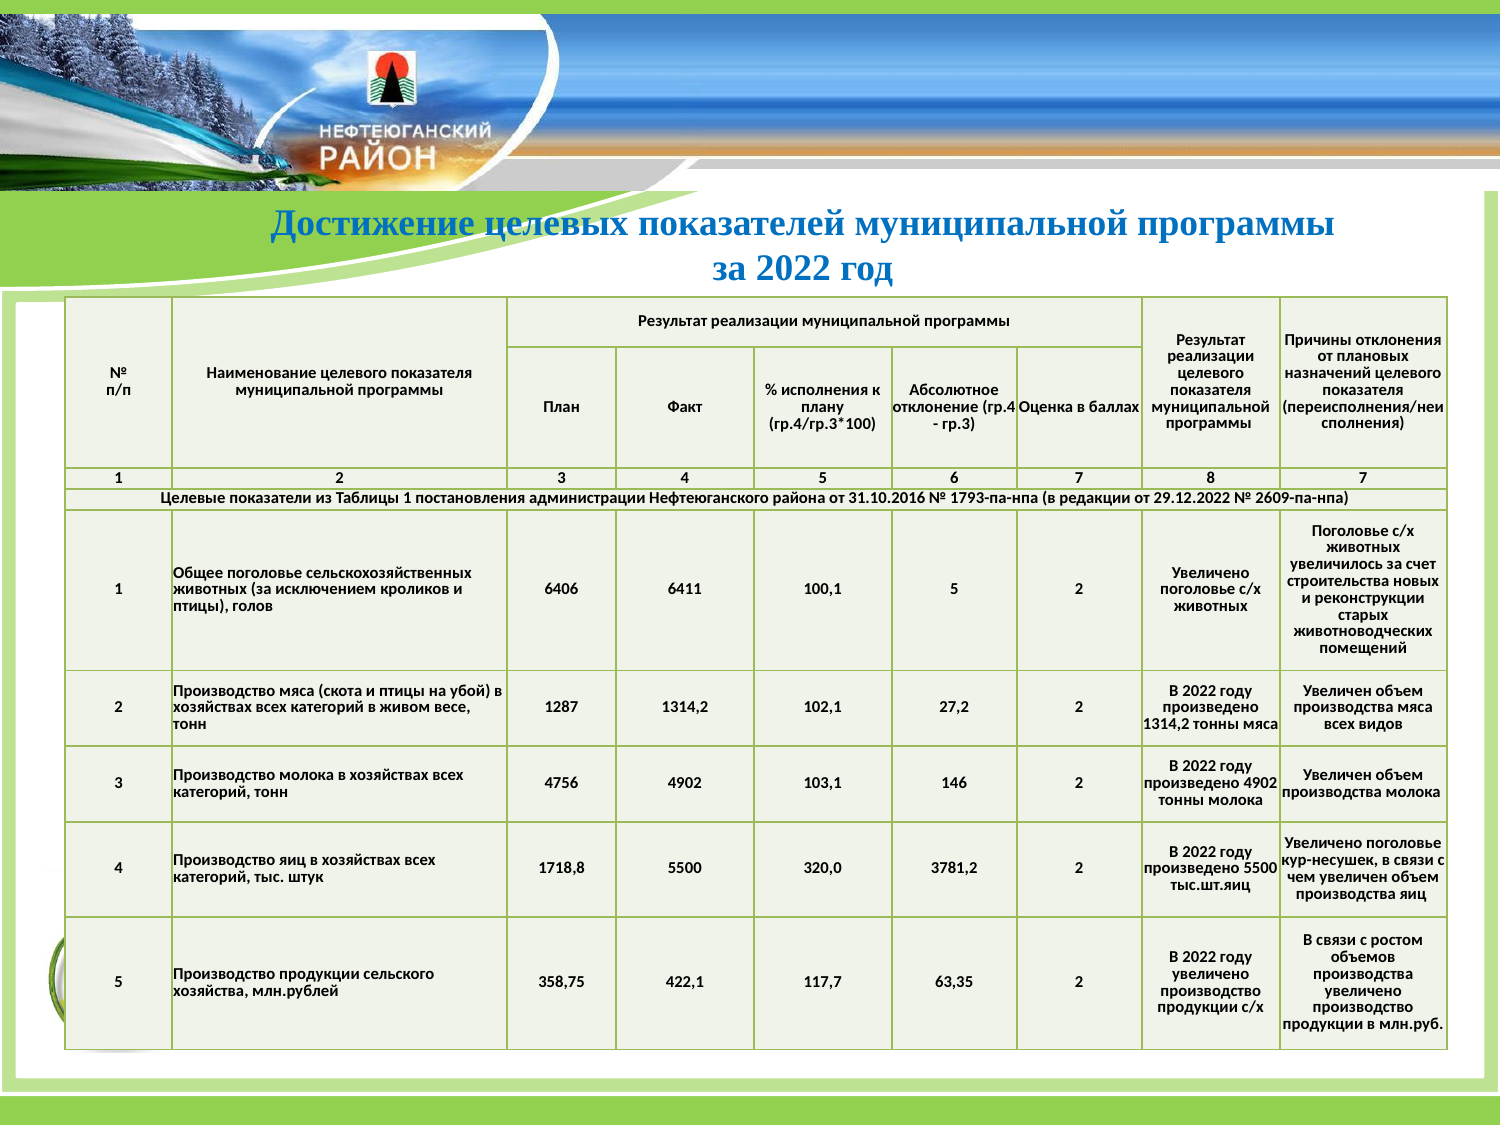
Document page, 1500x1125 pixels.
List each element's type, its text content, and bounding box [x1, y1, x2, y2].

table_cell 2 [1018, 823, 1141, 916]
table_cell 5 [893, 511, 1016, 670]
table_cell 3781,2 [893, 823, 1016, 916]
table_cell 103,1 [755, 747, 891, 821]
table_cell 1 [66, 469, 171, 488]
table_cell В связи с ростом объемов производства увеличено производство продукции в млн.руб. [1281, 918, 1446, 1049]
table_cell 6411 [617, 511, 753, 670]
table_cell 1287 [508, 671, 615, 745]
table_cell 5 [755, 469, 891, 488]
table_cell 2 [1018, 671, 1141, 745]
table_cell 8 [1143, 469, 1279, 488]
table_cell Увеличено поголовье с/х животных [1143, 511, 1279, 670]
table_cell Увеличен объем производства молока [1281, 747, 1446, 821]
text_box Достижение целевых показателей муниципальной программы за 2022 год [53, 197, 1500, 296]
table_cell 2 [1018, 918, 1141, 1049]
table_cell % исполнения к плану (гр.4/гр.3*100) [755, 348, 891, 467]
table_cell Поголовье с/х животных увеличилось за счет строительства новых и реконструкции старых животноводческих помещений [1281, 511, 1446, 670]
table_cell Абсолютное отклонение (гр.4 - гр.3) [893, 348, 1016, 467]
picture [0, 14, 1500, 191]
table_cell 2 [1018, 747, 1141, 821]
table_cell 102,1 [755, 671, 891, 745]
table_cell 3 [508, 469, 615, 488]
table_cell В 2022 году произведено 1314,2 тонны мяса [1143, 671, 1279, 745]
table_cell Производство молока в хозяйствах всех категорий, тонн [173, 747, 506, 821]
table_cell Целевые показатели из Таблицы 1 постановления администрации Нефтеюганского района от 31.10.2016 № 1793-па-нпа (в редакции от 29.12.2022 № 2609-па-нпа) [66, 490, 1446, 509]
table_cell 1314,2 [617, 671, 753, 745]
table_cell 63,35 [893, 918, 1016, 1049]
table_cell В 2022 году произведено 5500 тыс.шт.яиц [1143, 823, 1279, 916]
table_cell 27,2 [893, 671, 1016, 745]
table_cell 2 [66, 671, 171, 745]
table_cell 358,75 [508, 918, 615, 1049]
table_cell 7 [1018, 469, 1141, 488]
table_cell 4756 [508, 747, 615, 821]
table_cell Увеличено поголовье кур-несушек, в связи с чем увеличен объем производства яиц [1281, 823, 1446, 916]
table_cell Увеличен объем производства мяса всех видов [1281, 671, 1446, 745]
table_cell В 2022 году произведено 4902 тонны молока [1143, 747, 1279, 821]
table_cell 6406 [508, 511, 615, 670]
table_cell Производство мяса (скота и птицы на убой) в хозяйствах всех категорий в живом весе, тонн [173, 671, 506, 745]
table_cell 117,7 [755, 918, 891, 1049]
table_cell 3 [66, 747, 171, 821]
table_header Наименование целевого показателя муниципальной программы [173, 298, 506, 467]
table_cell Производство продукции сельского хозяйства, млн.рублей [173, 918, 506, 1049]
table_cell Общее поголовье сельскохозяйственных животных (за исключением кроликов и птицы), голов [173, 511, 506, 670]
table_cell 146 [893, 747, 1016, 821]
table_cell Оценка в баллах [1018, 348, 1141, 467]
table_cell 7 [1281, 469, 1446, 488]
table_cell Производство яиц в хозяйствах всех категорий, тыс. штук [173, 823, 506, 916]
table_header № п/п [66, 298, 171, 467]
table_cell 1718,8 [508, 823, 615, 916]
table_cell 5 [66, 918, 171, 1049]
table_cell 4 [66, 823, 171, 916]
table_cell 2 [173, 469, 506, 488]
table_cell 422,1 [617, 918, 753, 1049]
table_header Причины отклонения от плановых назначений целевого показателя (переисполнения/неисполнения) [1281, 298, 1446, 467]
table_cell 100,1 [755, 511, 891, 670]
table_cell 4 [617, 469, 753, 488]
table_cell Факт [617, 348, 753, 467]
table_cell 2 [1018, 511, 1141, 670]
table_header Результат реализации целевого показателя муниципальной программы [1143, 298, 1279, 467]
table_cell План [508, 348, 615, 467]
table_cell В 2022 году увеличено производство продукции с/х [1143, 918, 1279, 1049]
table_cell 4902 [617, 747, 753, 821]
table_cell 6 [893, 469, 1016, 488]
table_cell 5500 [617, 823, 753, 916]
table_cell 1 [66, 511, 171, 670]
picture [41, 869, 195, 1053]
table_header Результат реализации муниципальной программы [508, 298, 1141, 346]
table_cell 320,0 [755, 823, 891, 916]
